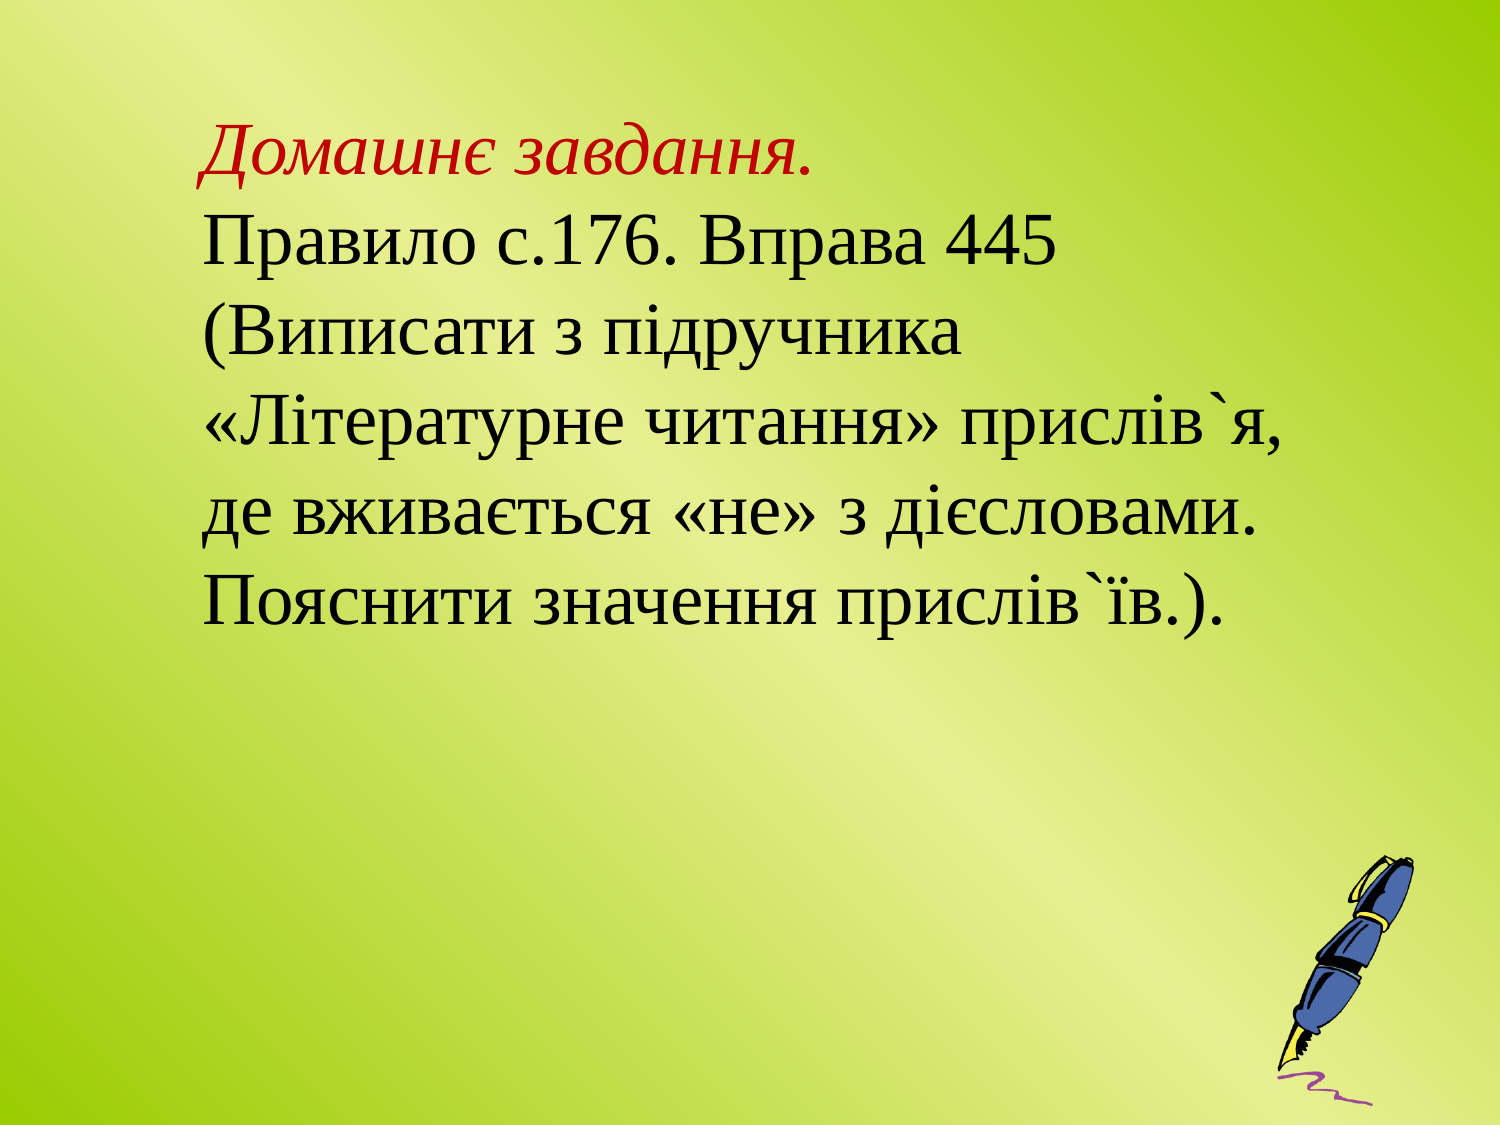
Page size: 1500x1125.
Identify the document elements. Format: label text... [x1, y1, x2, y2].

text_box Домашнє завдання. Правило с.176. Вправа 445 (Виписати з підручника «Літературне читання» прислів`я, де вживається «не» з дієсловами. Пояснити значення прислів`їв.). [187, 91, 1348, 647]
picture [1277, 855, 1414, 1106]
